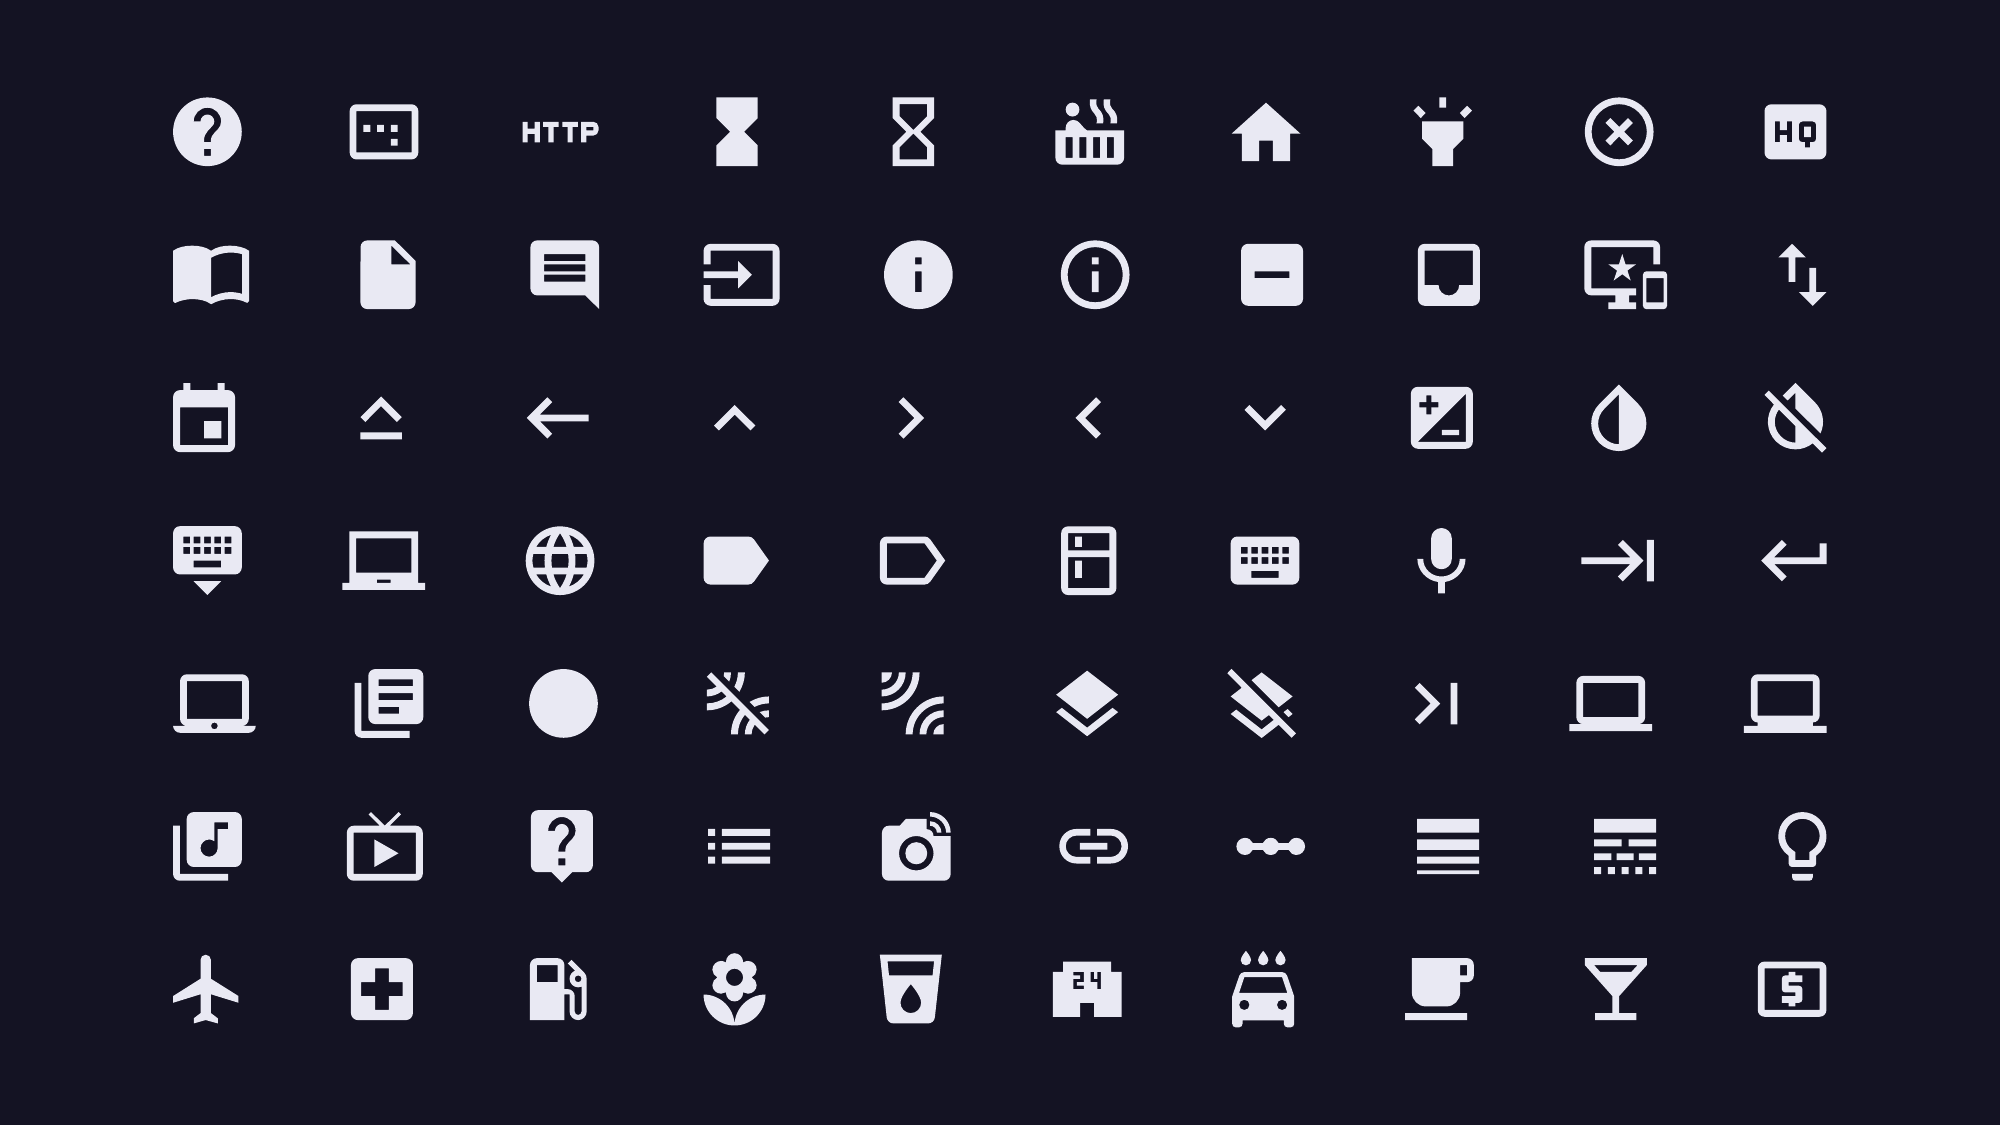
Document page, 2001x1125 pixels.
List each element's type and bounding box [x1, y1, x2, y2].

text_box [1743, 674, 1827, 733]
text_box [1607, 867, 1615, 875]
text_box [342, 531, 426, 590]
text_box [530, 240, 600, 310]
text_box [1649, 867, 1657, 875]
text_box [905, 696, 944, 735]
text_box [1757, 961, 1827, 1017]
text_box [1060, 240, 1130, 310]
text_box [526, 397, 589, 439]
text_box [1241, 243, 1304, 306]
text_box [1439, 97, 1447, 108]
text_box [1635, 867, 1643, 875]
text_box [1244, 404, 1286, 431]
text_box [884, 240, 953, 310]
text_box [1411, 958, 1474, 1007]
text_box [1591, 384, 1647, 452]
text_box [714, 404, 756, 431]
text_box [1227, 668, 1296, 739]
text_box [1231, 102, 1301, 162]
text_box [1761, 539, 1827, 582]
text_box [1798, 267, 1827, 306]
text_box [1417, 818, 1480, 833]
text_box [1056, 707, 1119, 737]
text_box [360, 432, 402, 440]
text_box [1240, 950, 1252, 966]
text_box [703, 243, 780, 306]
text_box [1055, 119, 1125, 165]
text_box [1616, 853, 1634, 861]
text_box [879, 954, 942, 1024]
text_box [721, 856, 771, 864]
text_box [1405, 1013, 1468, 1021]
text_box [173, 97, 242, 167]
text_box [360, 396, 402, 423]
text_box [1089, 99, 1104, 124]
text_box [529, 958, 587, 1021]
text_box [1778, 243, 1806, 282]
text_box [530, 810, 593, 883]
text_box [898, 397, 925, 439]
text_box [1103, 99, 1118, 124]
text_box [1569, 675, 1653, 732]
text_box [721, 842, 771, 850]
text_box [721, 828, 771, 836]
text_box [881, 818, 951, 881]
text_box [173, 825, 229, 881]
text_box [1065, 102, 1080, 117]
text_box [562, 121, 578, 143]
text_box [1594, 839, 1622, 847]
text_box [708, 856, 716, 864]
text_box [881, 672, 920, 711]
text_box [1594, 867, 1602, 875]
text_box [1230, 536, 1300, 585]
text_box [525, 526, 595, 596]
text_box [543, 121, 559, 143]
text_box [1097, 828, 1129, 864]
text_box [173, 383, 236, 453]
text_box [1417, 856, 1480, 864]
text_box [1422, 121, 1464, 167]
text_box [186, 812, 242, 867]
text_box [1642, 271, 1668, 310]
text_box [522, 121, 540, 143]
text_box [529, 669, 598, 738]
text_box [360, 240, 416, 310]
text_box [1417, 870, 1480, 875]
text_box [1764, 390, 1827, 453]
text_box [703, 994, 766, 1026]
text_box [703, 536, 769, 585]
text_box [1417, 243, 1480, 306]
text_box [1417, 839, 1480, 850]
text_box [1628, 839, 1657, 847]
text_box [1581, 539, 1644, 582]
text_box [349, 104, 419, 160]
text_box [1764, 104, 1827, 160]
text_box [1414, 682, 1441, 725]
text_box [173, 245, 250, 305]
text_box [1594, 818, 1657, 833]
text_box [1056, 670, 1119, 719]
text_box [350, 958, 413, 1021]
text_box [1258, 950, 1269, 966]
text_box [1584, 958, 1647, 1021]
text_box [1584, 240, 1661, 310]
text_box [1232, 972, 1295, 1028]
text_box [1410, 386, 1473, 449]
text_box [1061, 526, 1117, 596]
text_box [1059, 828, 1091, 864]
text_box [1075, 397, 1101, 439]
text_box [368, 669, 424, 725]
text_box [892, 97, 935, 167]
text_box [1621, 867, 1629, 875]
text_box [1236, 837, 1306, 855]
text_box [1782, 382, 1824, 434]
text_box [173, 954, 239, 1024]
text_box [1594, 853, 1612, 861]
text_box [1792, 873, 1813, 881]
text_box [1417, 558, 1466, 594]
text_box [354, 682, 410, 738]
text_box [706, 672, 769, 735]
text_box [930, 812, 951, 833]
text_box [1638, 853, 1657, 861]
text_box [173, 526, 242, 575]
text_box [1646, 539, 1654, 582]
text_box [1459, 105, 1472, 119]
text_box [1413, 105, 1426, 119]
text_box [1079, 842, 1108, 850]
text_box [712, 953, 757, 1002]
text_box [1052, 961, 1122, 1017]
text_box [716, 97, 758, 167]
text_box [1778, 812, 1827, 867]
text_box [1275, 950, 1286, 966]
text_box [1450, 682, 1458, 725]
text_box [1584, 97, 1654, 167]
text_box [708, 828, 716, 836]
text_box [173, 674, 256, 733]
text_box [879, 536, 946, 585]
text_box [581, 121, 599, 143]
text_box [708, 842, 716, 850]
text_box [346, 812, 423, 881]
text_box [193, 581, 222, 596]
text_box [1431, 528, 1452, 570]
